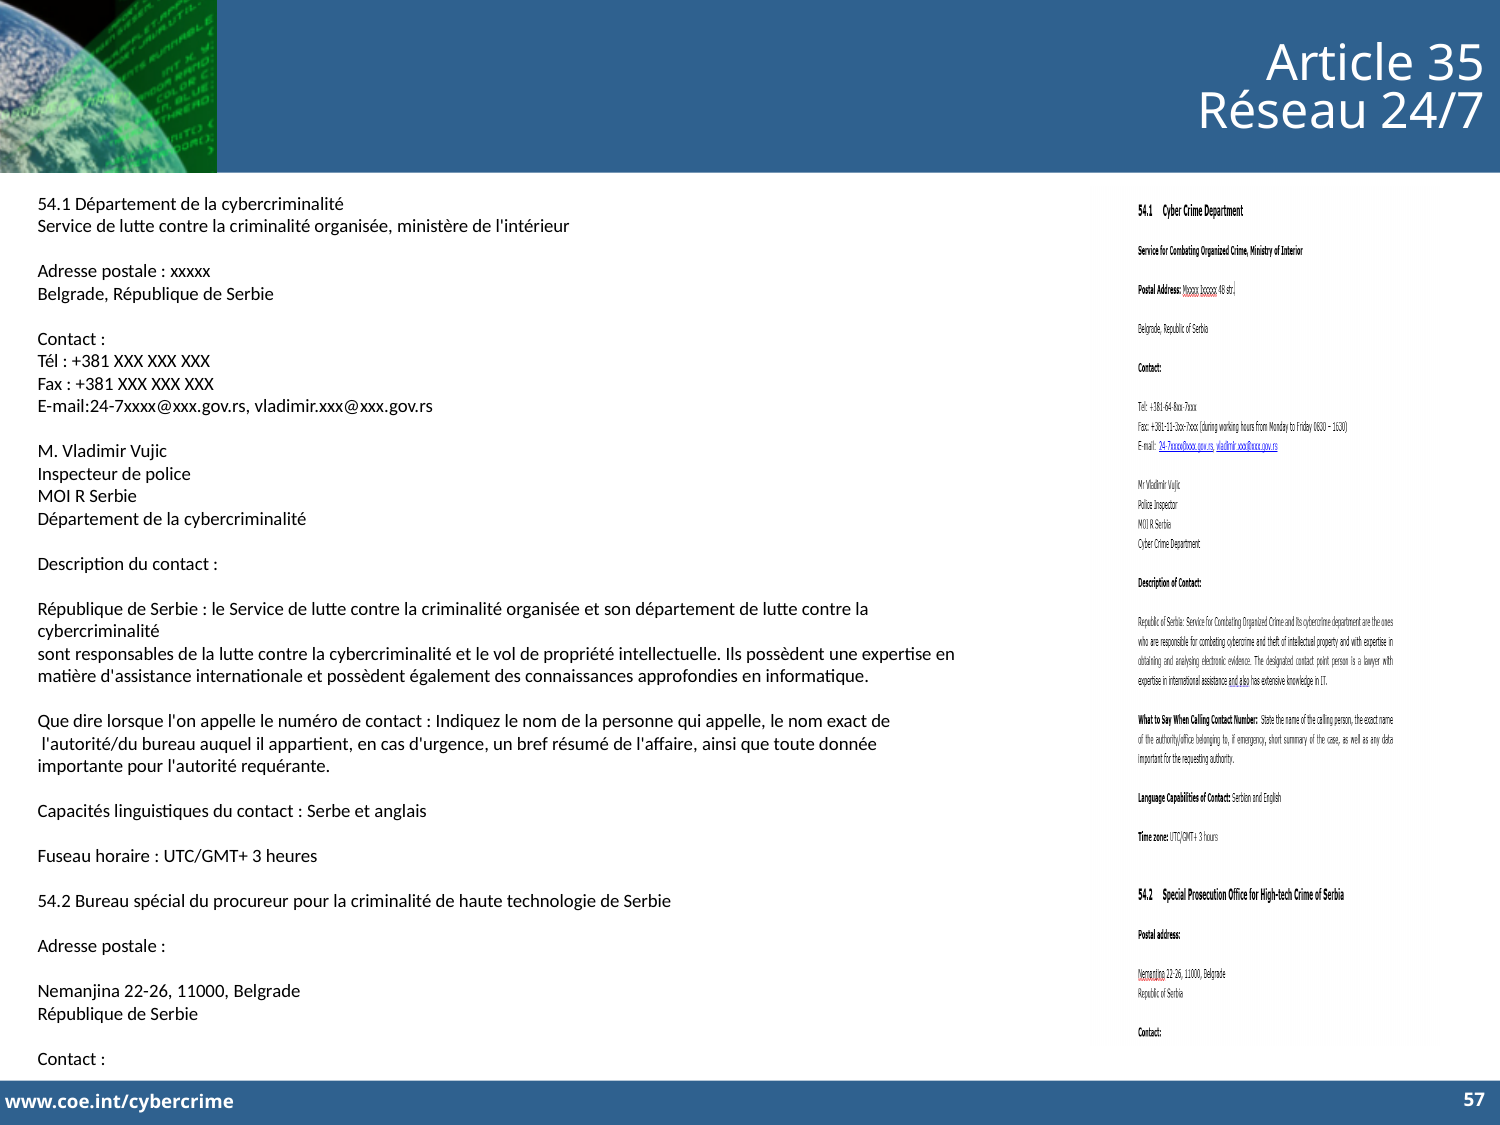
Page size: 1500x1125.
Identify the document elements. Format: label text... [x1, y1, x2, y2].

text_box Article 35 Réseau 24/7 [308, 13, 1500, 166]
picture [0, 1, 217, 173]
picture [1090, 186, 1441, 1046]
text_box 54.1 Département de la cybercriminalité Service de lutte contre la criminalité organisée, ministère de l'intérieur Adresse postale : xxxxx Belgrade, République de Serbie Contact : Tél : +381 XXX XXX XXX Fax : +381 XXX XXX XXX E-mail:24-7xxxx@xxx.gov.rs, vladimir.xxx@xxx.gov.rs M. Vladimir Vujic Inspecteur de police MOI R Serbie Département de la cybercriminalité Description du contact : République de Serbie : le Service de lutte contre la criminalité organisée et son département de lutte contre la cybercriminalité sont responsables de la lutte contre la cybercriminalité et le vol de propriété intellectuelle. Ils possèdent une expertise en matière d'assistance internationale et possèdent également des connaissances approfondies en informatique. Que dire lorsque l'on appelle le numéro de contact : Indiquez le nom de la personne qui appelle, le nom exact de l'autorité/du bureau auquel il appartient, en cas d'urgence, un bref résumé de l'affaire, ainsi que toute donnée importante pour l'autorité requérante. Capacités linguistiques du contact : Serbe et anglais Fuseau horaire : UTC/GMT+ 3 heures 54.2 Bureau spécial du procureur pour la criminalité de haute technologie de Serbie Adresse postale : Nemanjina 22-26, 11000, Belgrade République de Serbie Contact : [22, 184, 982, 1122]
slide_number 57 [1149, 1079, 1500, 1125]
